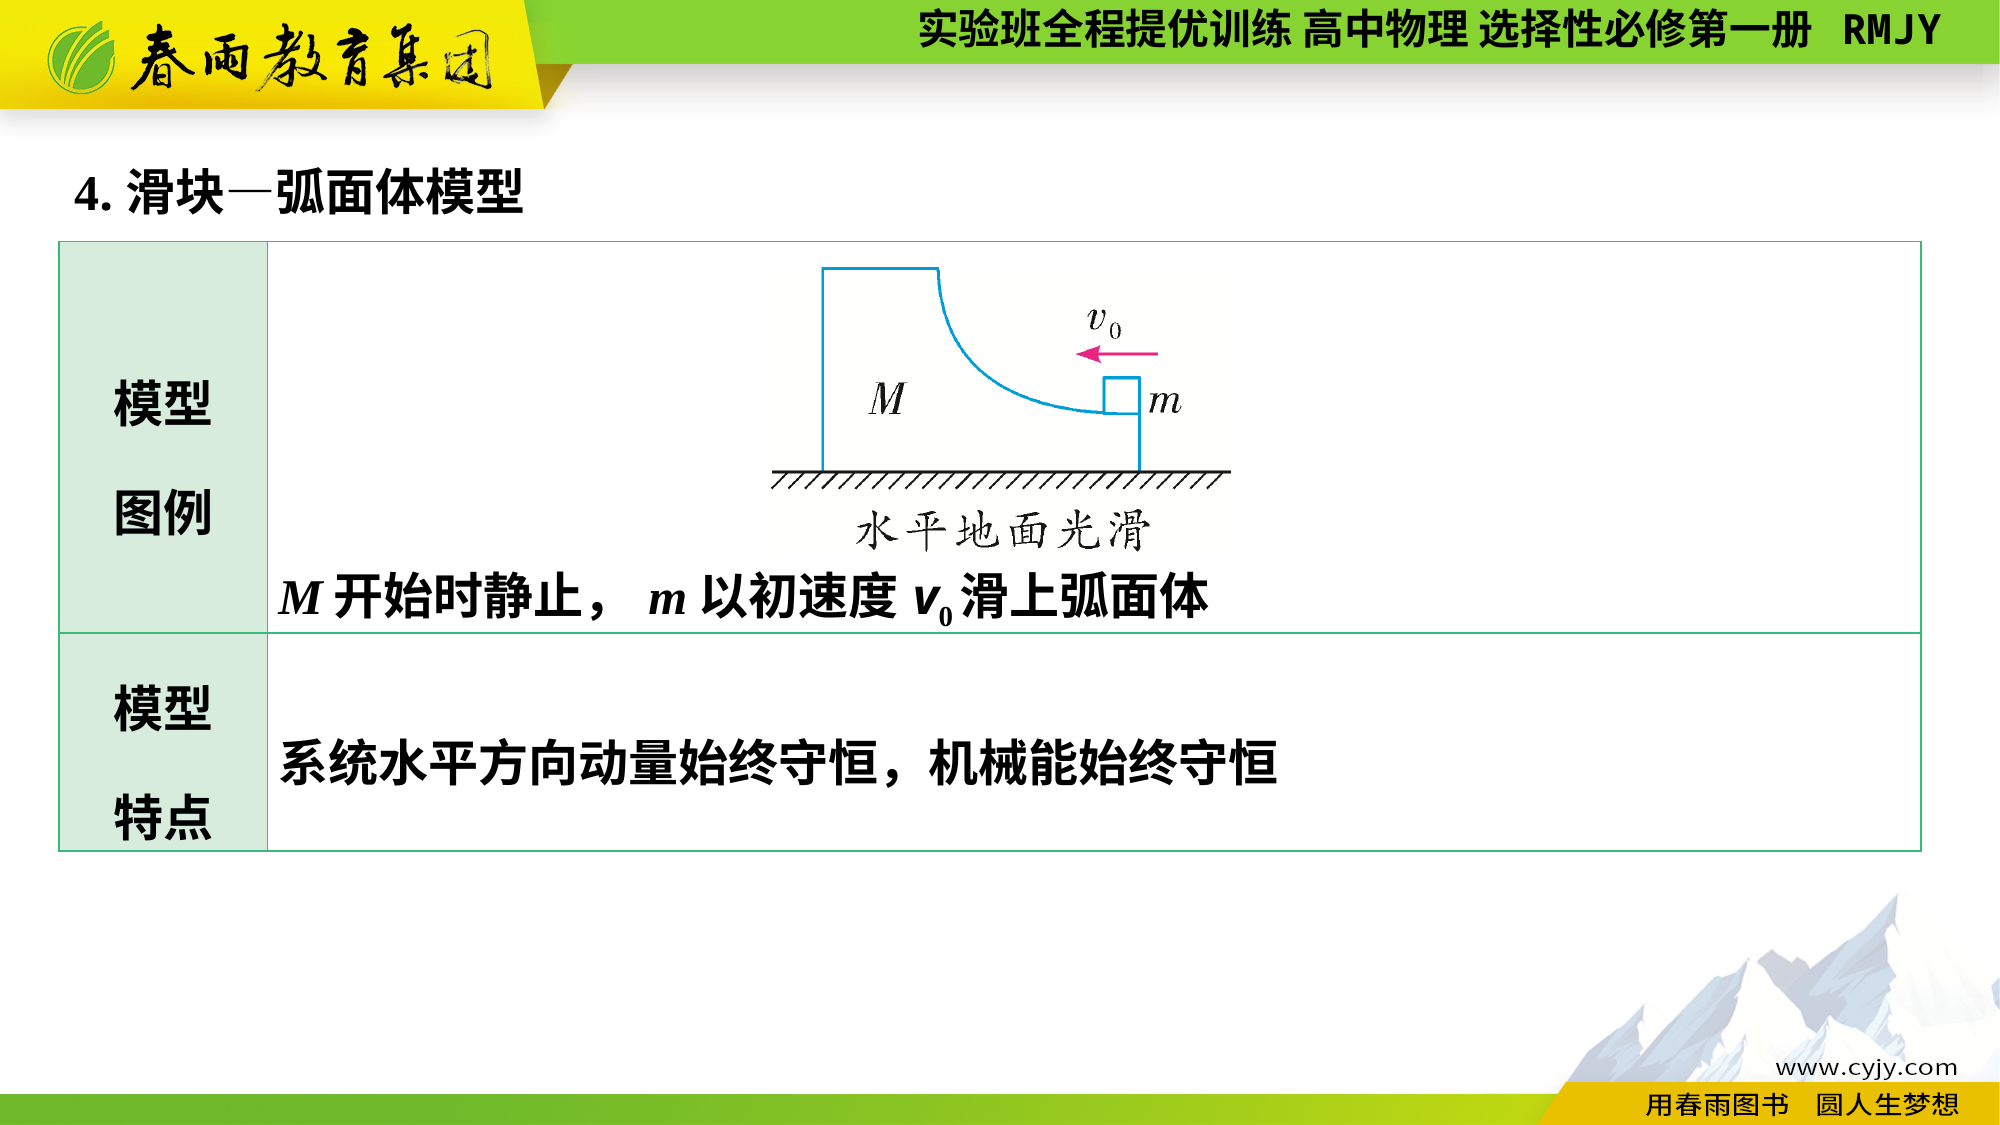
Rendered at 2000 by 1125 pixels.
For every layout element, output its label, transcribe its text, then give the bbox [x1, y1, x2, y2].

table_header M开始时静止，m以初速度v0滑上弧面体 [268, 242, 1920, 632]
table_cell 系统水平方向动量始终守恒，机械能始终守恒 [268, 634, 1920, 850]
table_header 模型 图例 [60, 242, 267, 632]
list 4.滑块—弧面体模型 [59, 122, 1944, 217]
picture [0, 0, 2000, 1125]
table_cell 模型 特点 [60, 634, 267, 850]
